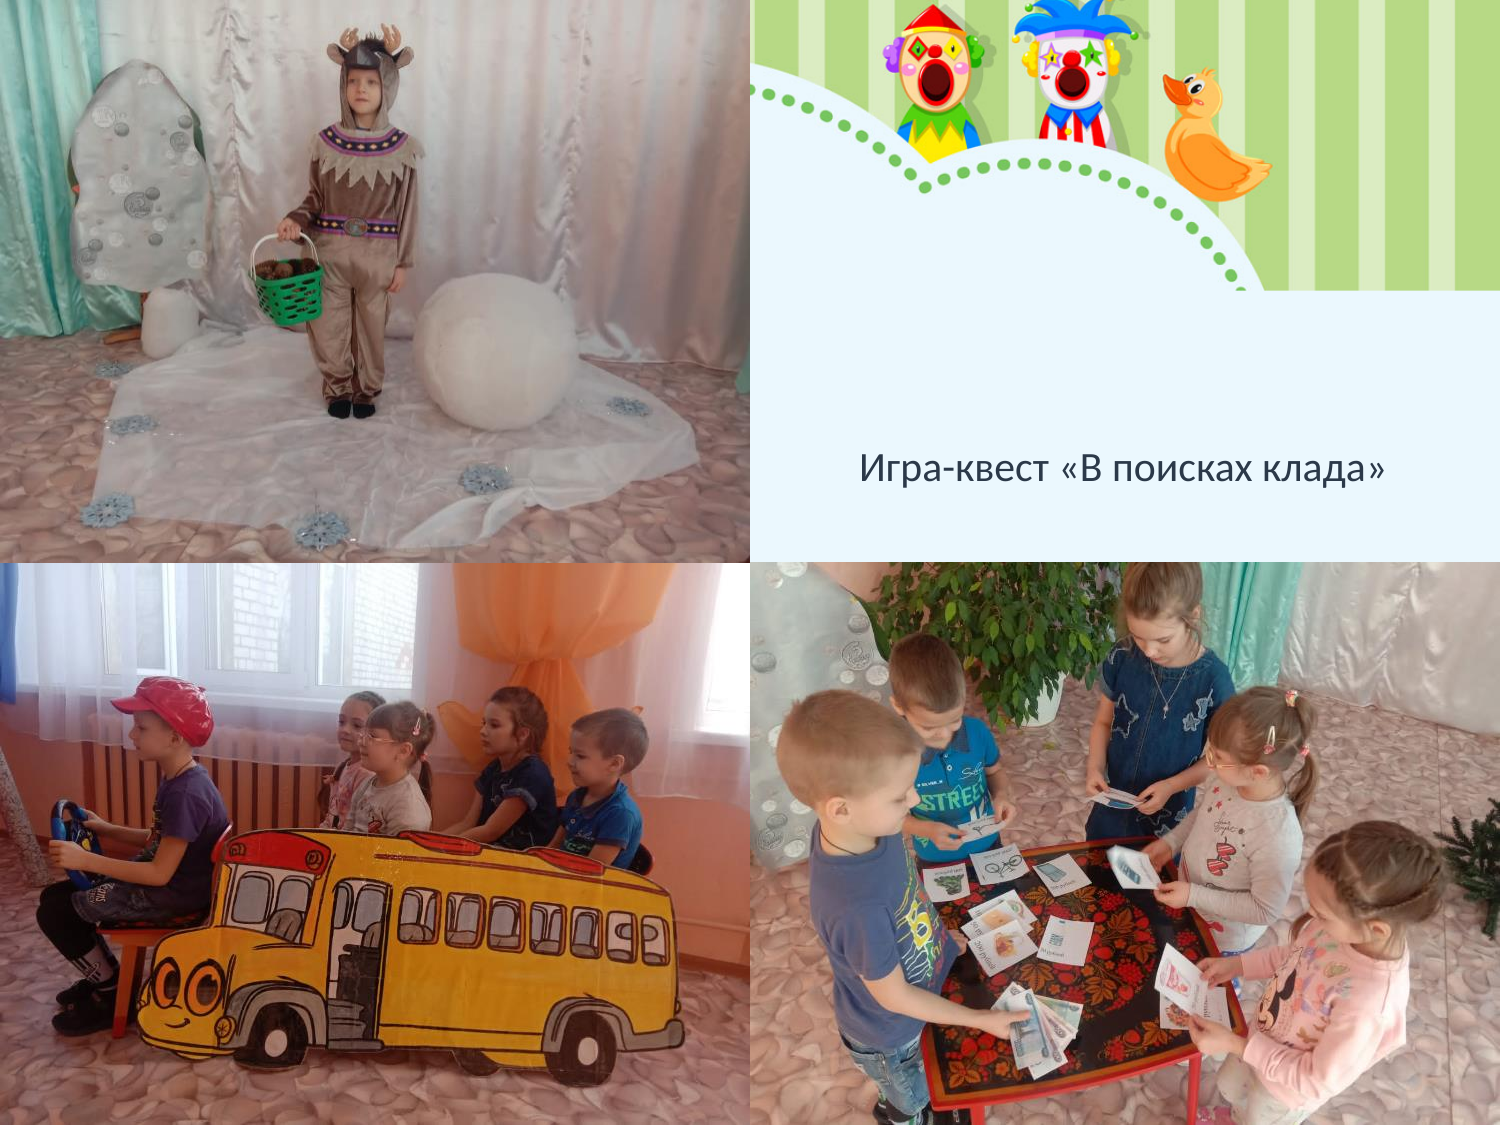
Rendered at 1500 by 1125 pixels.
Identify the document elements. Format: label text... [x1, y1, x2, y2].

text_box Игра-квест «В поисках клада» [844, 432, 1459, 498]
picture [0, 0, 1500, 1125]
